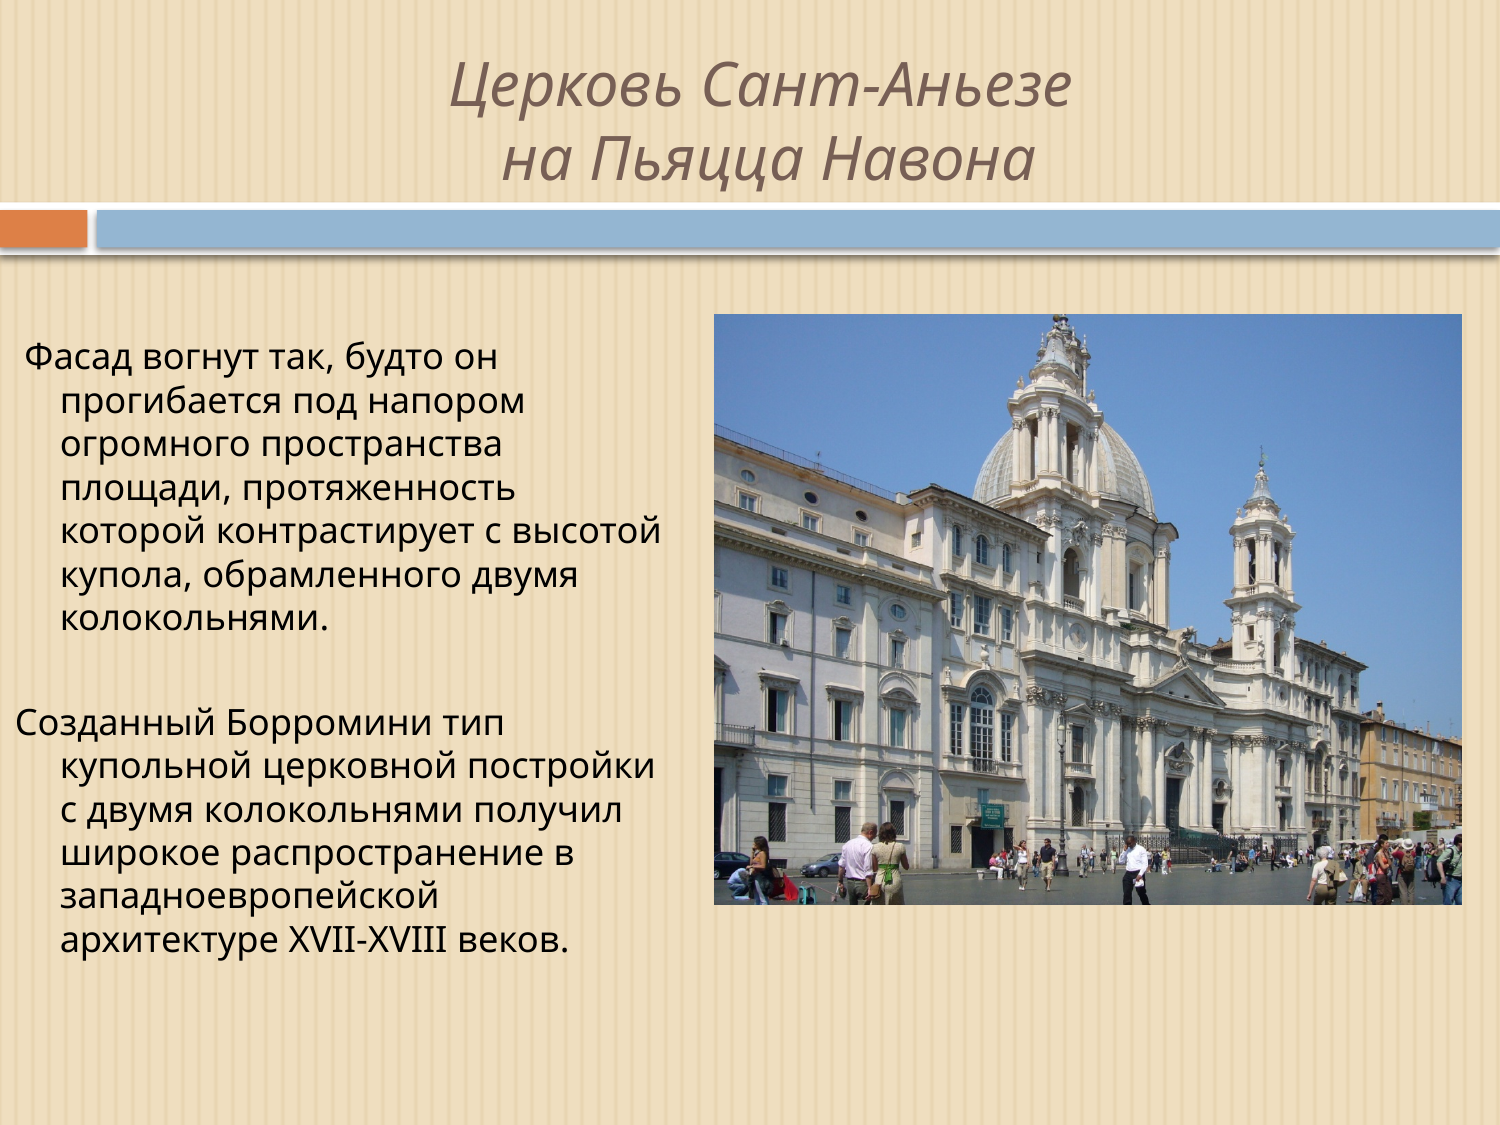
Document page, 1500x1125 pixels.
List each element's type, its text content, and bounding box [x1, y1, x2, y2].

picture [714, 314, 1463, 906]
list Фасад вогнут так, будто он прогибается под напором огромного пространства площади, протяженность которой контрастирует с высотой купола, обрамленного двумя колокольнями. Созданный Борромини тип купольной церковной постройки с двумя колокольнями получил широкое распространение в западноевропейской архитектуре XVII-XVIII веков. [0, 326, 680, 1012]
title Церковь Сант-Аньезе на Пьяцца Навона [100, 37, 1438, 200]
